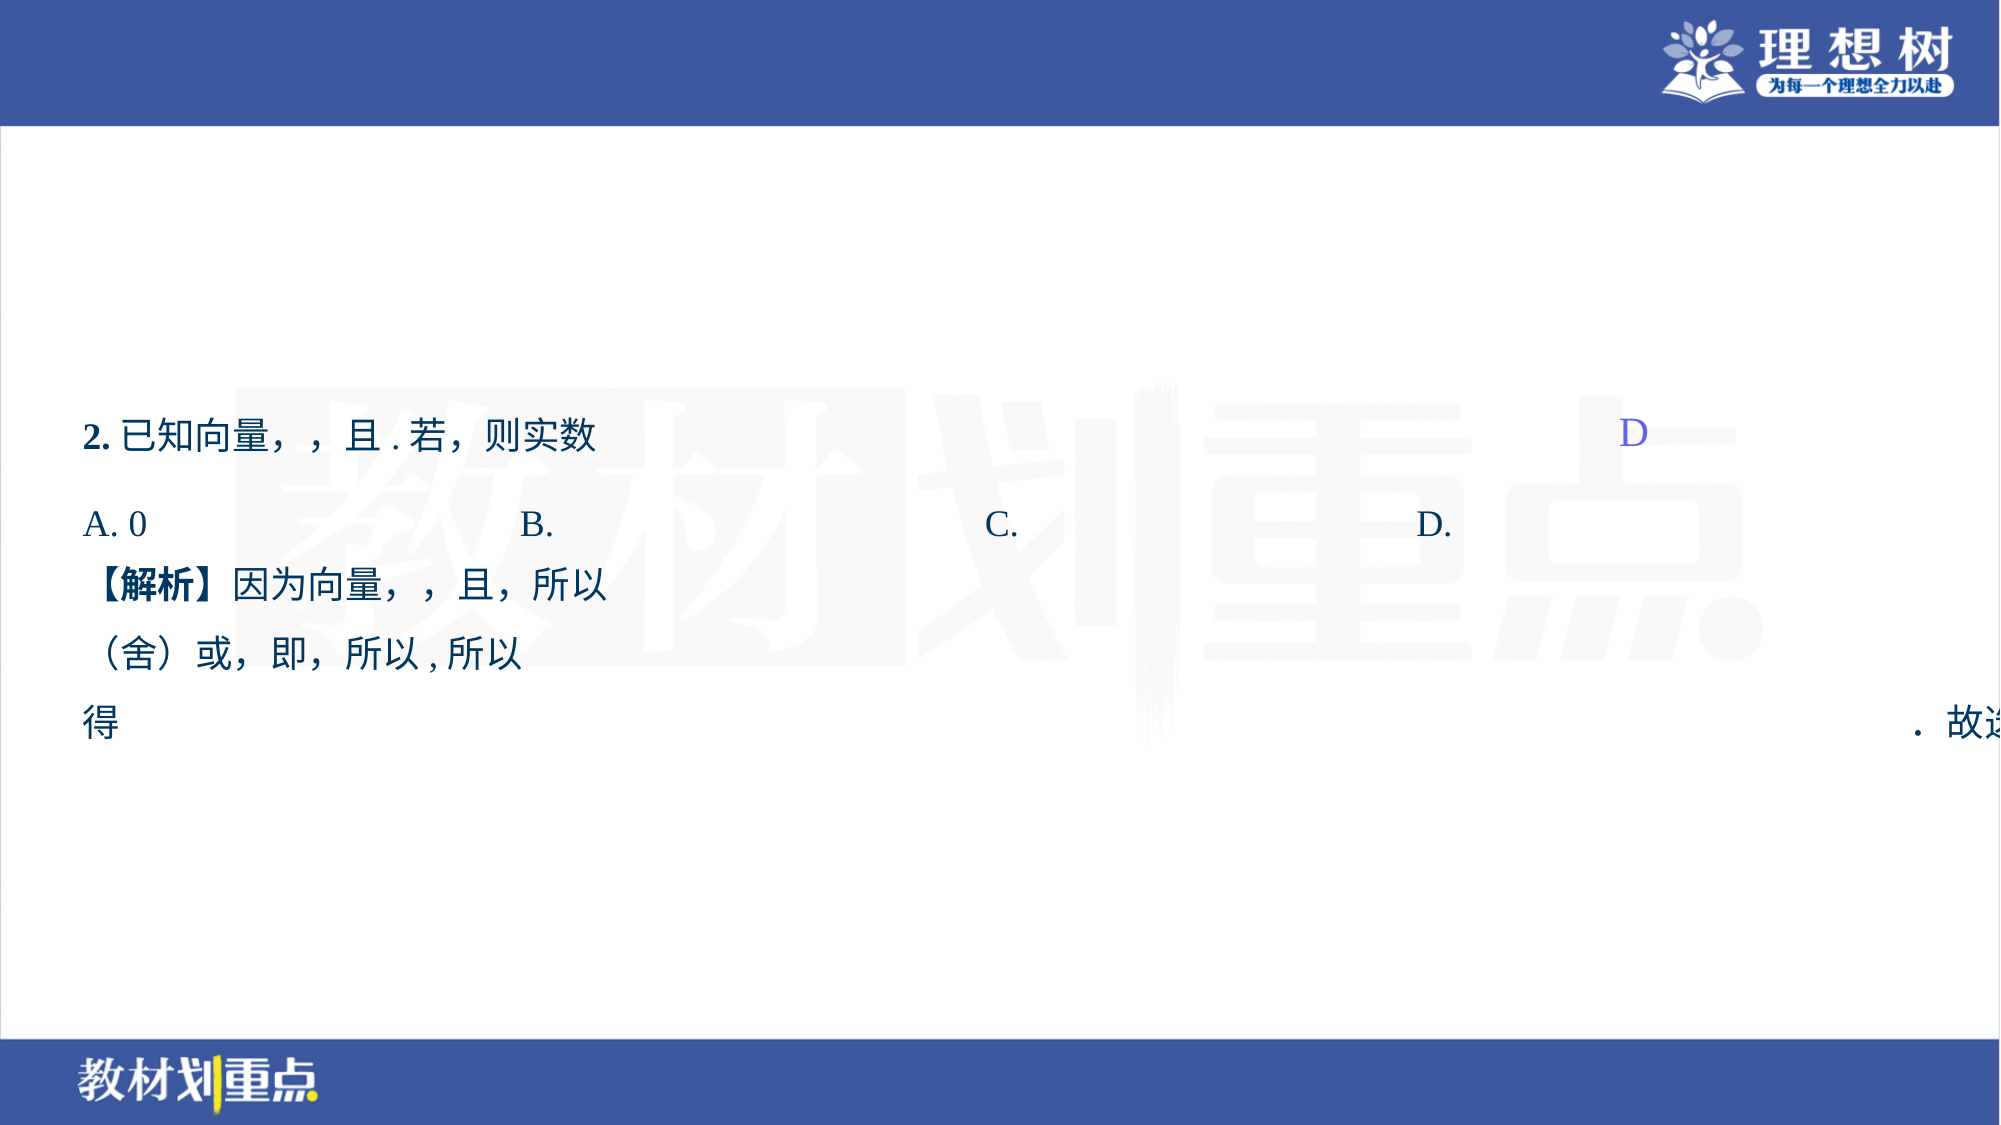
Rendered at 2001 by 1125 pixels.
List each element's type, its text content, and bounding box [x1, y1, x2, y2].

text_box D [1603, 402, 1665, 453]
picture [0, 0, 2000, 1125]
